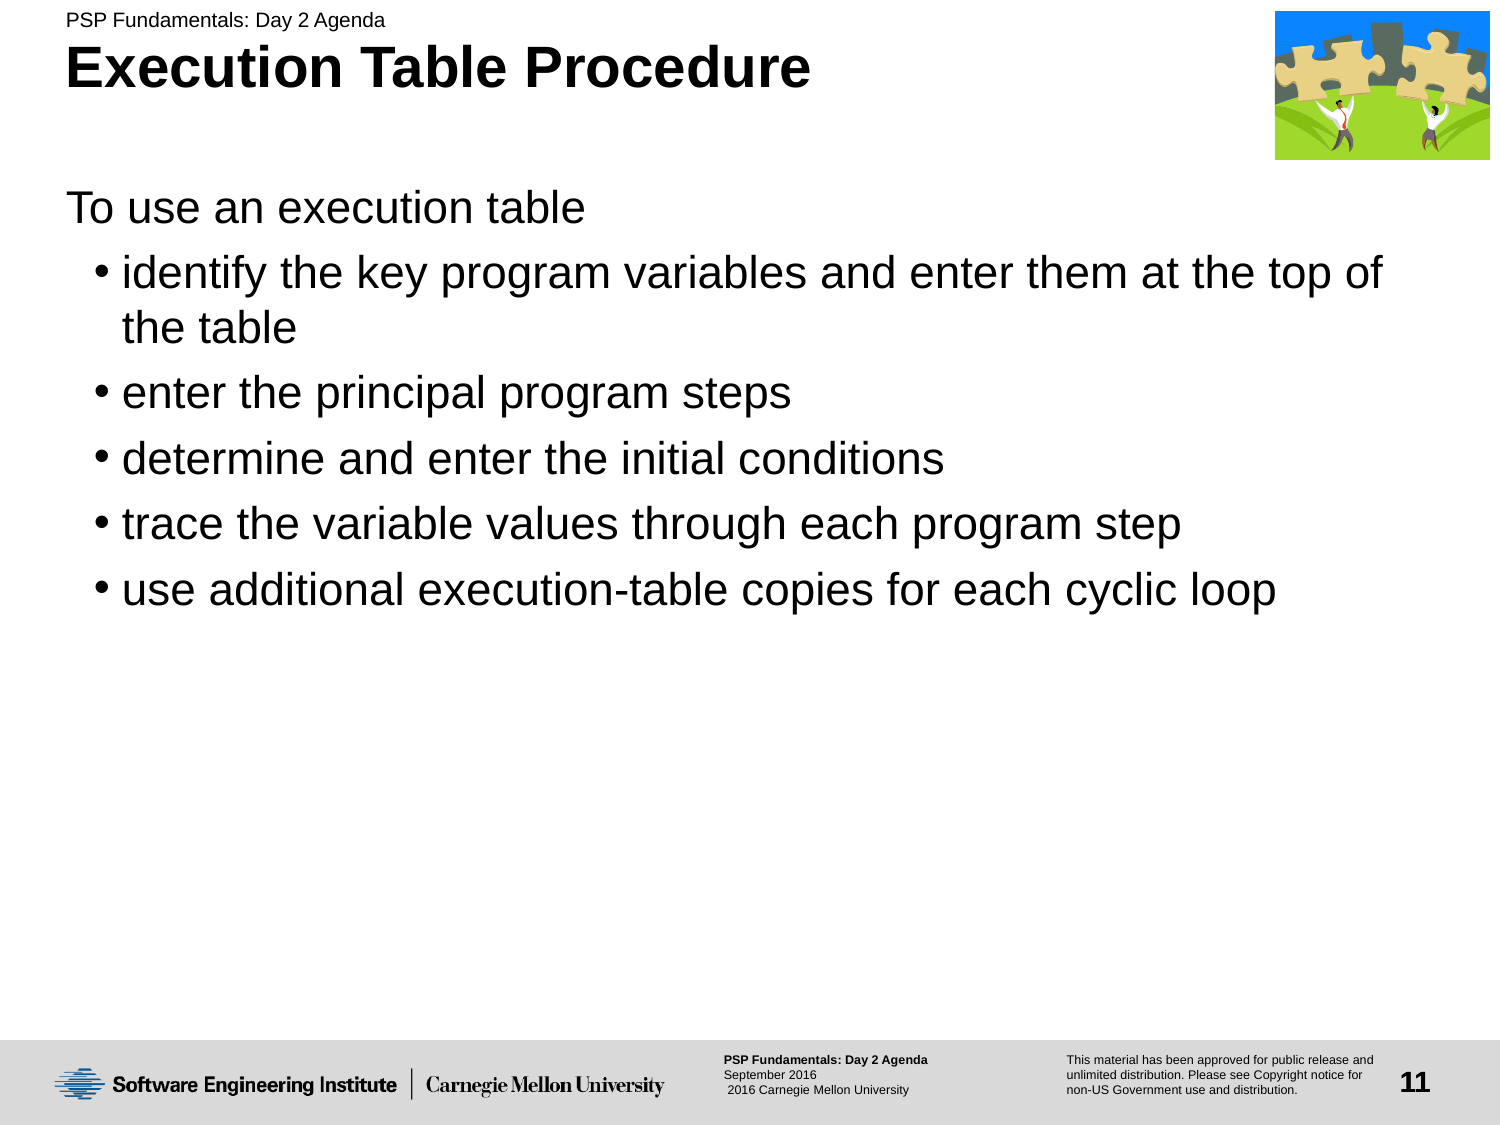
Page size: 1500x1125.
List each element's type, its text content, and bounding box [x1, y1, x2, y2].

picture [1274, 10, 1490, 160]
list To use an execution table identify the key program variables and enter them at the top of the table enter the principal program steps determine and enter the initial conditions trace the variable values through each program step use additional execution-table copies for each cyclic loop [65, 177, 1431, 1000]
picture [46, 1061, 673, 1104]
title Execution Table Procedure [65, 37, 1274, 148]
